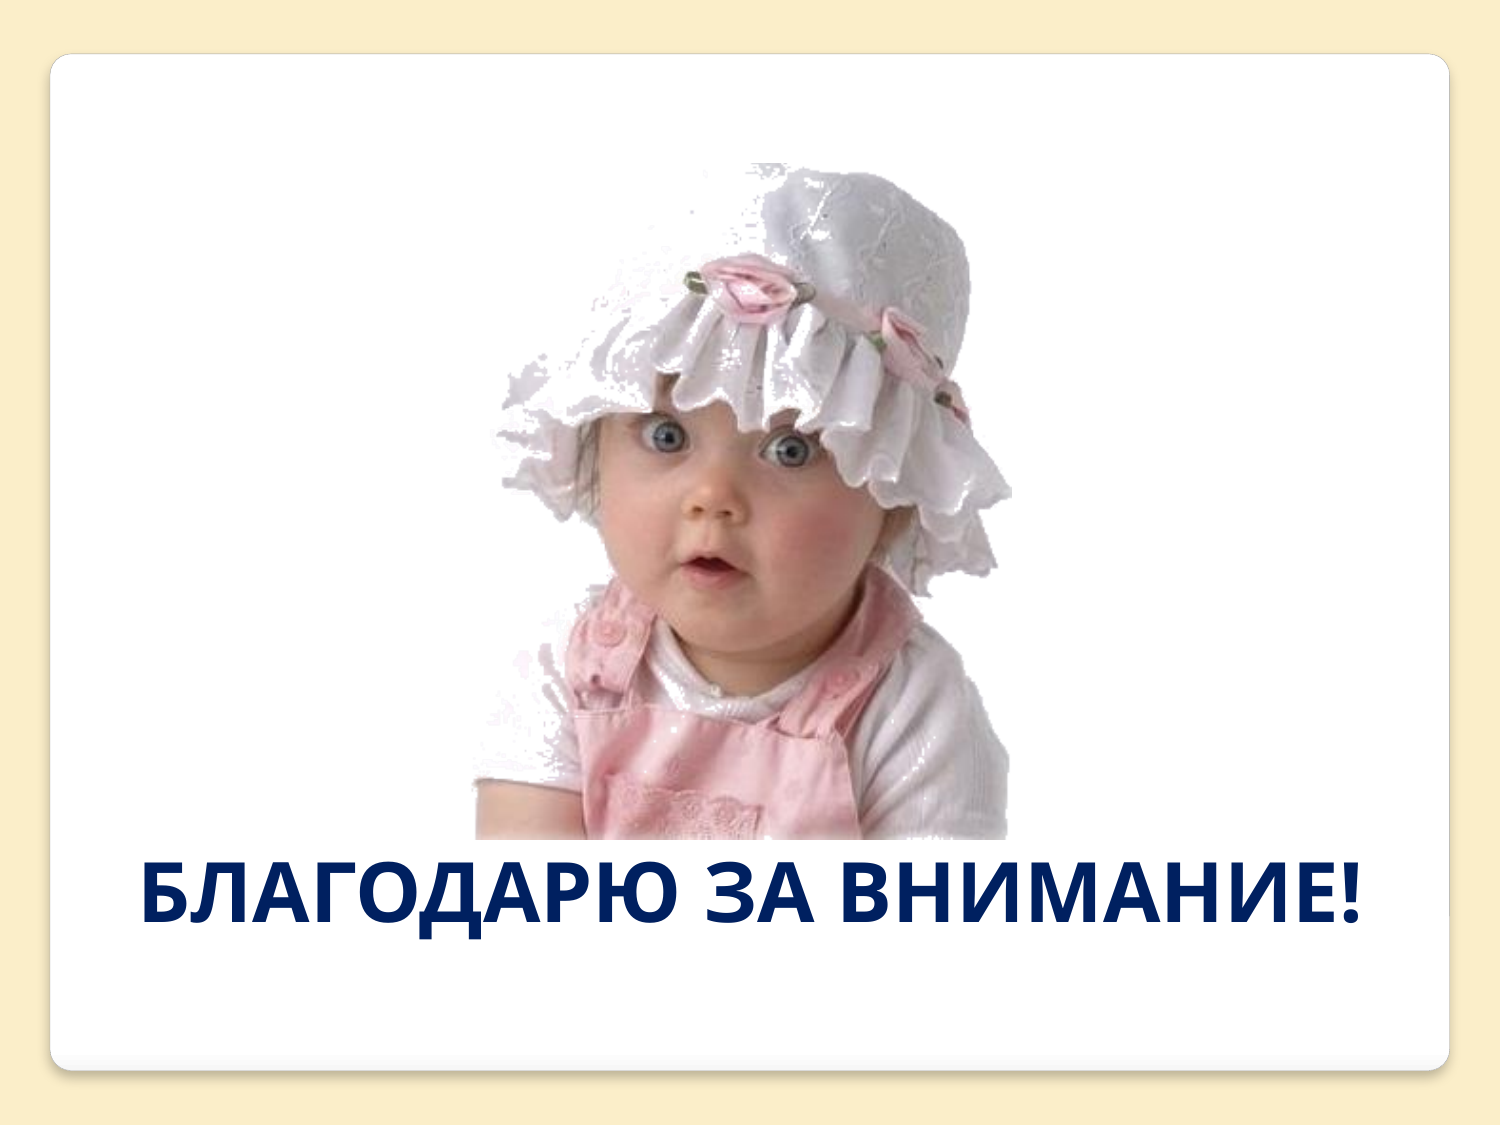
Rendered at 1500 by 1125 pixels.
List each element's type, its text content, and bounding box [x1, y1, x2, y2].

text_box БЛАГОДАРЮ ЗА ВНИМАНИЕ! [46, 832, 1456, 947]
picture [468, 163, 1012, 840]
